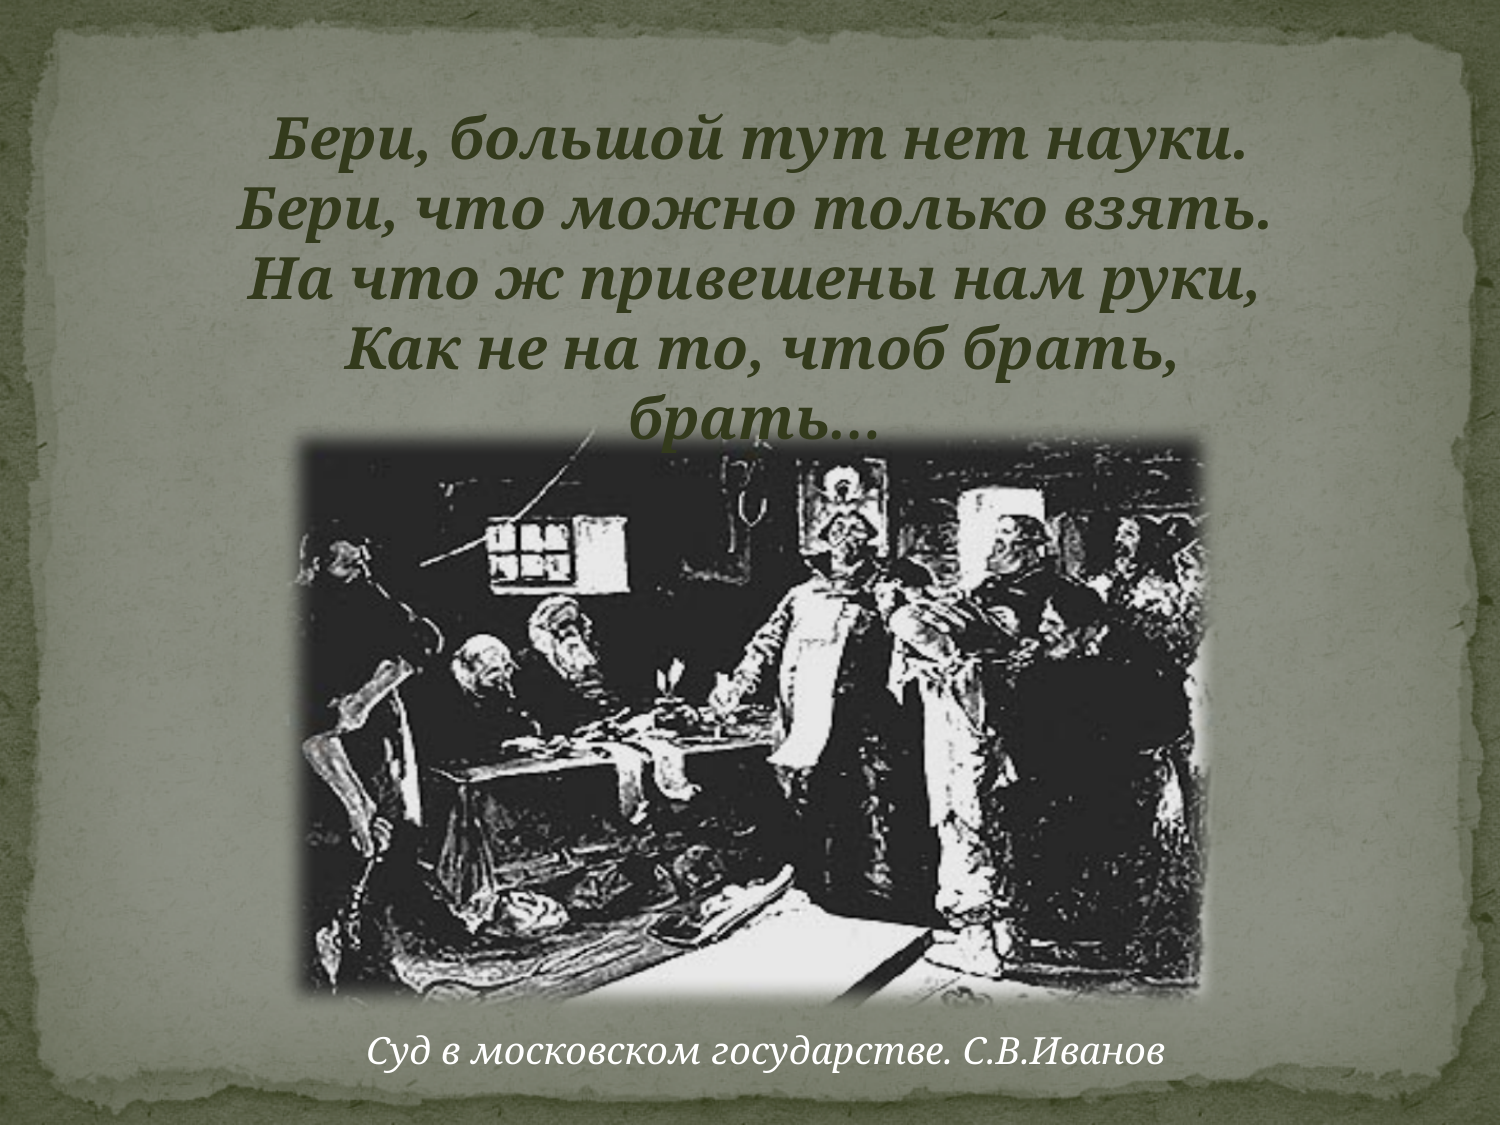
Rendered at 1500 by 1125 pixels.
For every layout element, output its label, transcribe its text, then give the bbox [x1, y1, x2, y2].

text_box Суд в московском государстве. С.В.Иванов [351, 1022, 1196, 1080]
text_box Бери, большой тут нет науки. Бери, что можно только взять. На что ж привешены нам руки, Как не на то, чтоб брать, брать… [210, 93, 1301, 459]
picture [282, 423, 1218, 1012]
